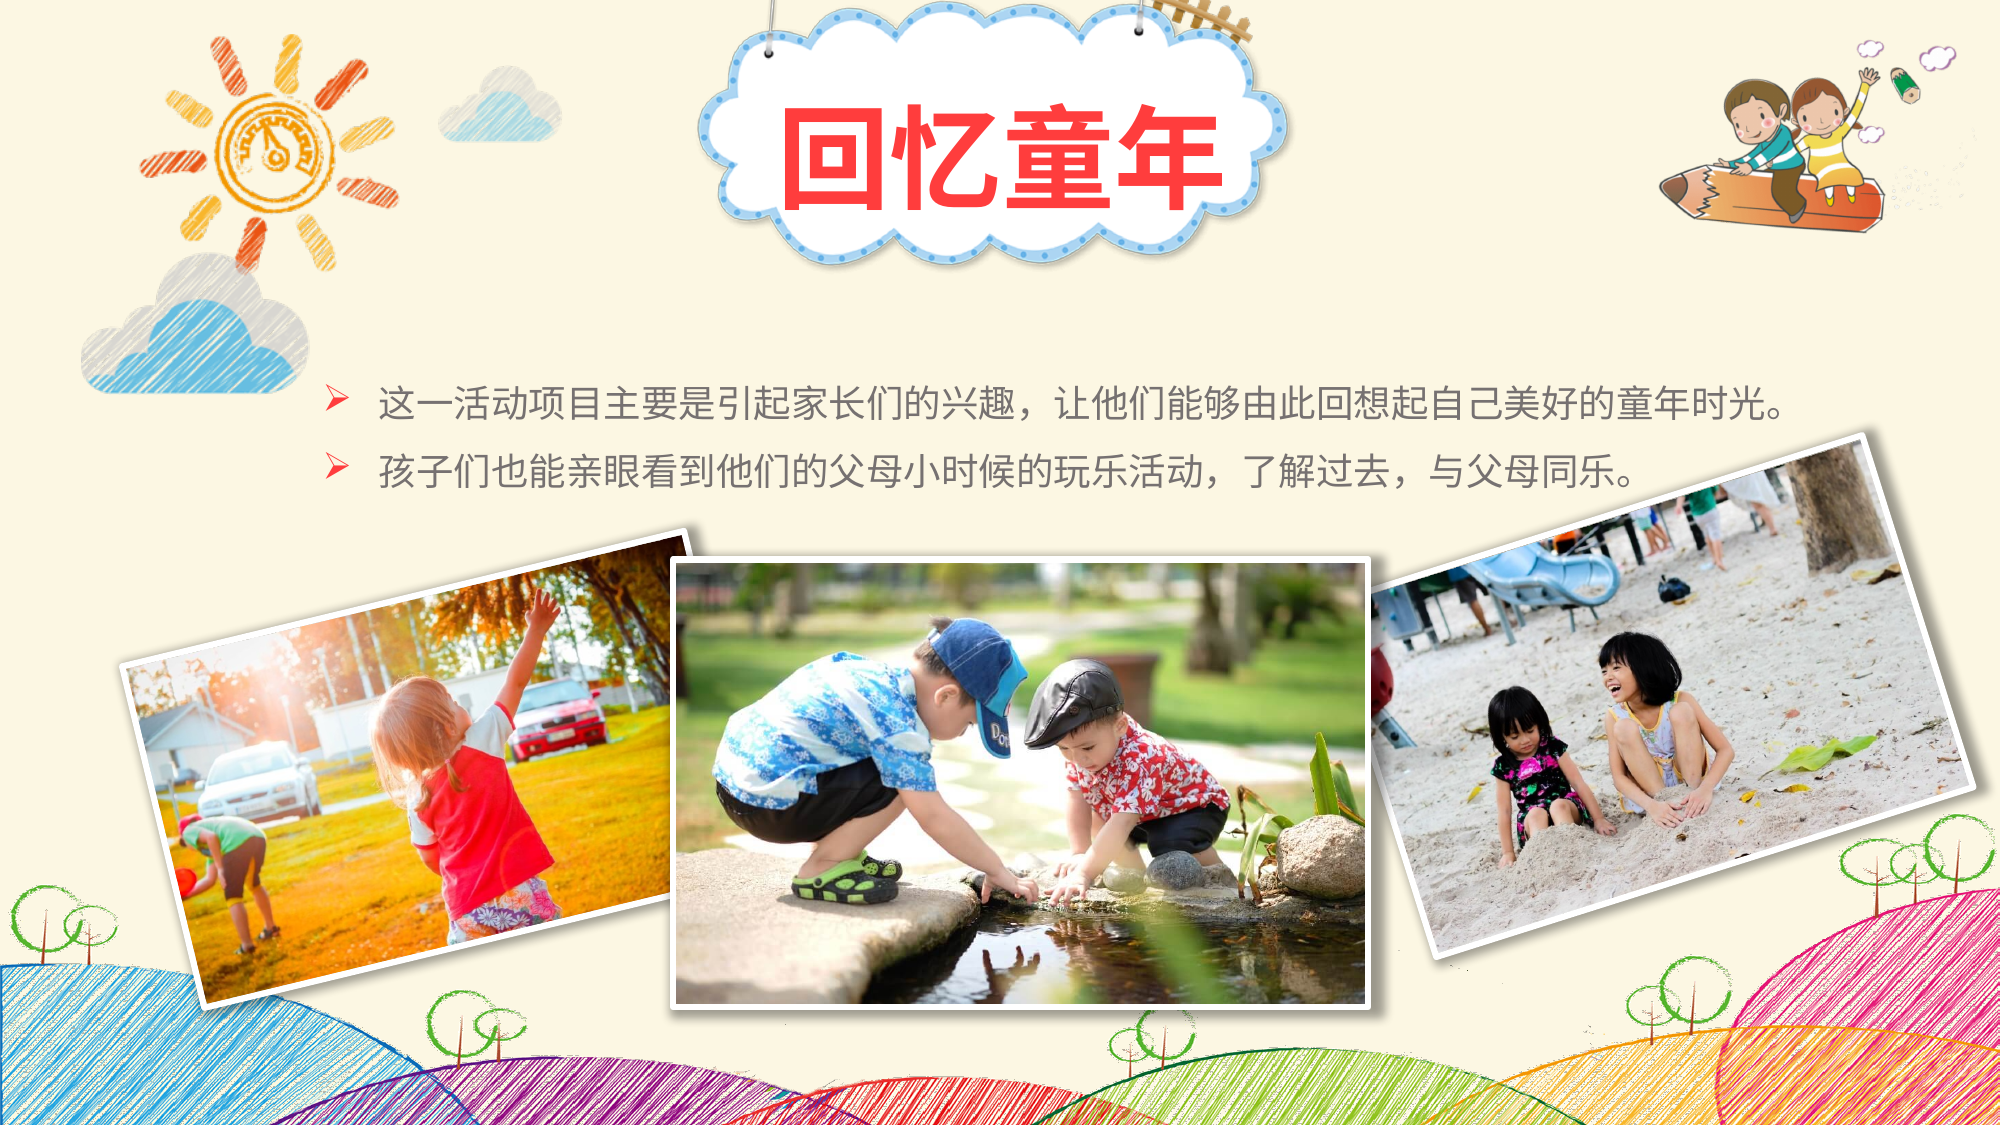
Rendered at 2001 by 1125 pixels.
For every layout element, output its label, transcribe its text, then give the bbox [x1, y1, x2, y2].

text_box 这一活动项目主要是引起家长们的兴趣，让他们能够由此回想起自己美好的童年时光。 孩子们也能亲眼看到他们的父母小时候的玩乐活动，了解过去，与父母同乐。 [292, 350, 1970, 550]
text_box 回忆童年 [762, 11, 1366, 233]
picture [1602, 0, 2001, 304]
picture [81, 34, 563, 395]
picture [0, 441, 2000, 1125]
picture [684, 0, 1308, 311]
